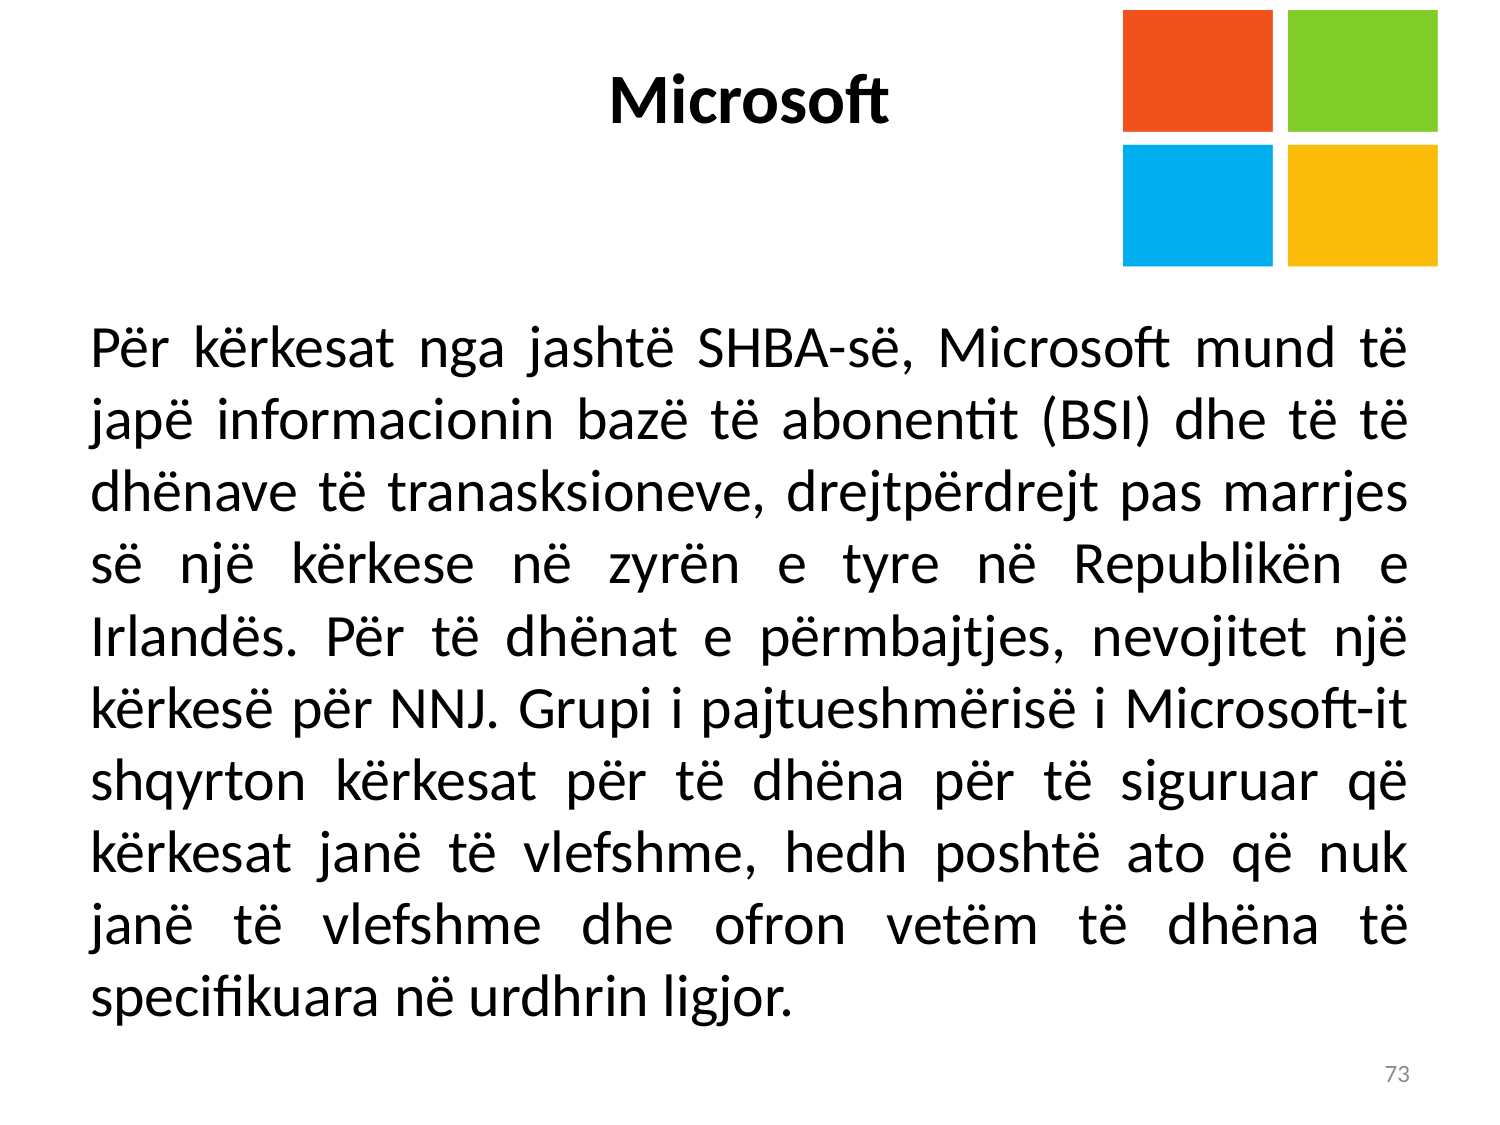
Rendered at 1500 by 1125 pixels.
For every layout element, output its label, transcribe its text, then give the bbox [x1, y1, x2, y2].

list Për kërkesat nga jashtë SHBA-së, Microsoft mund të japë informacionin bazë të abonentit (BSI) dhe të të dhënave të tranasksioneve, drejtpërdrejt pas marrjes së një kërkese në zyrën e tyre në Republikën e Irlandës. Për të dhënat e përmbajtjes, nevojitet një kërkesë për NNJ. Grupi i pajtueshmërisë i Microsoft-it shqyrton kërkesat për të dhëna për të siguruar që kërkesat janë të vlefshme, hedh poshtë ato që nuk janë të vlefshme dhe ofron vetëm të dhëna të specifikuara në urdhrin ligjor. [75, 300, 1425, 1043]
slide_number 73 [1074, 1042, 1425, 1103]
title Microsoft [75, 45, 683, 233]
picture [688, 0, 1500, 499]
